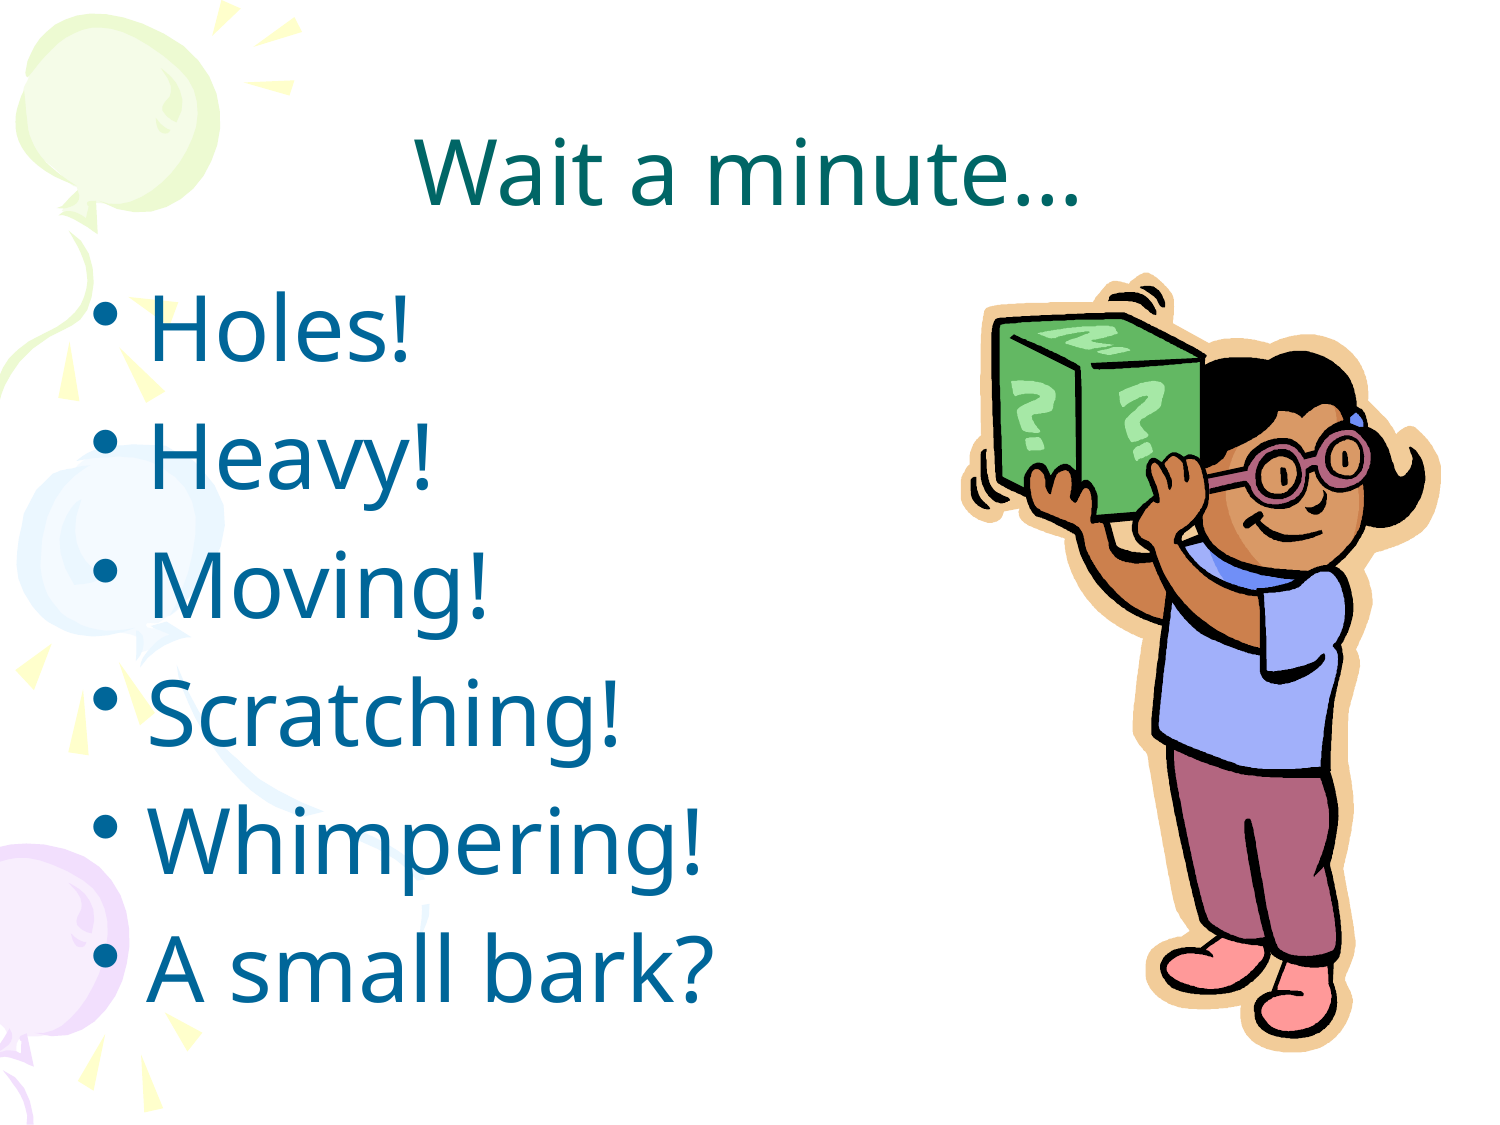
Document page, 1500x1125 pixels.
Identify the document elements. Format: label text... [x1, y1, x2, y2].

title Wait a minute… [72, 16, 1426, 233]
list Holes! Heavy! Moving! Scratching! Whimpering! A small bark? [74, 262, 951, 1063]
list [960, 262, 1451, 1063]
